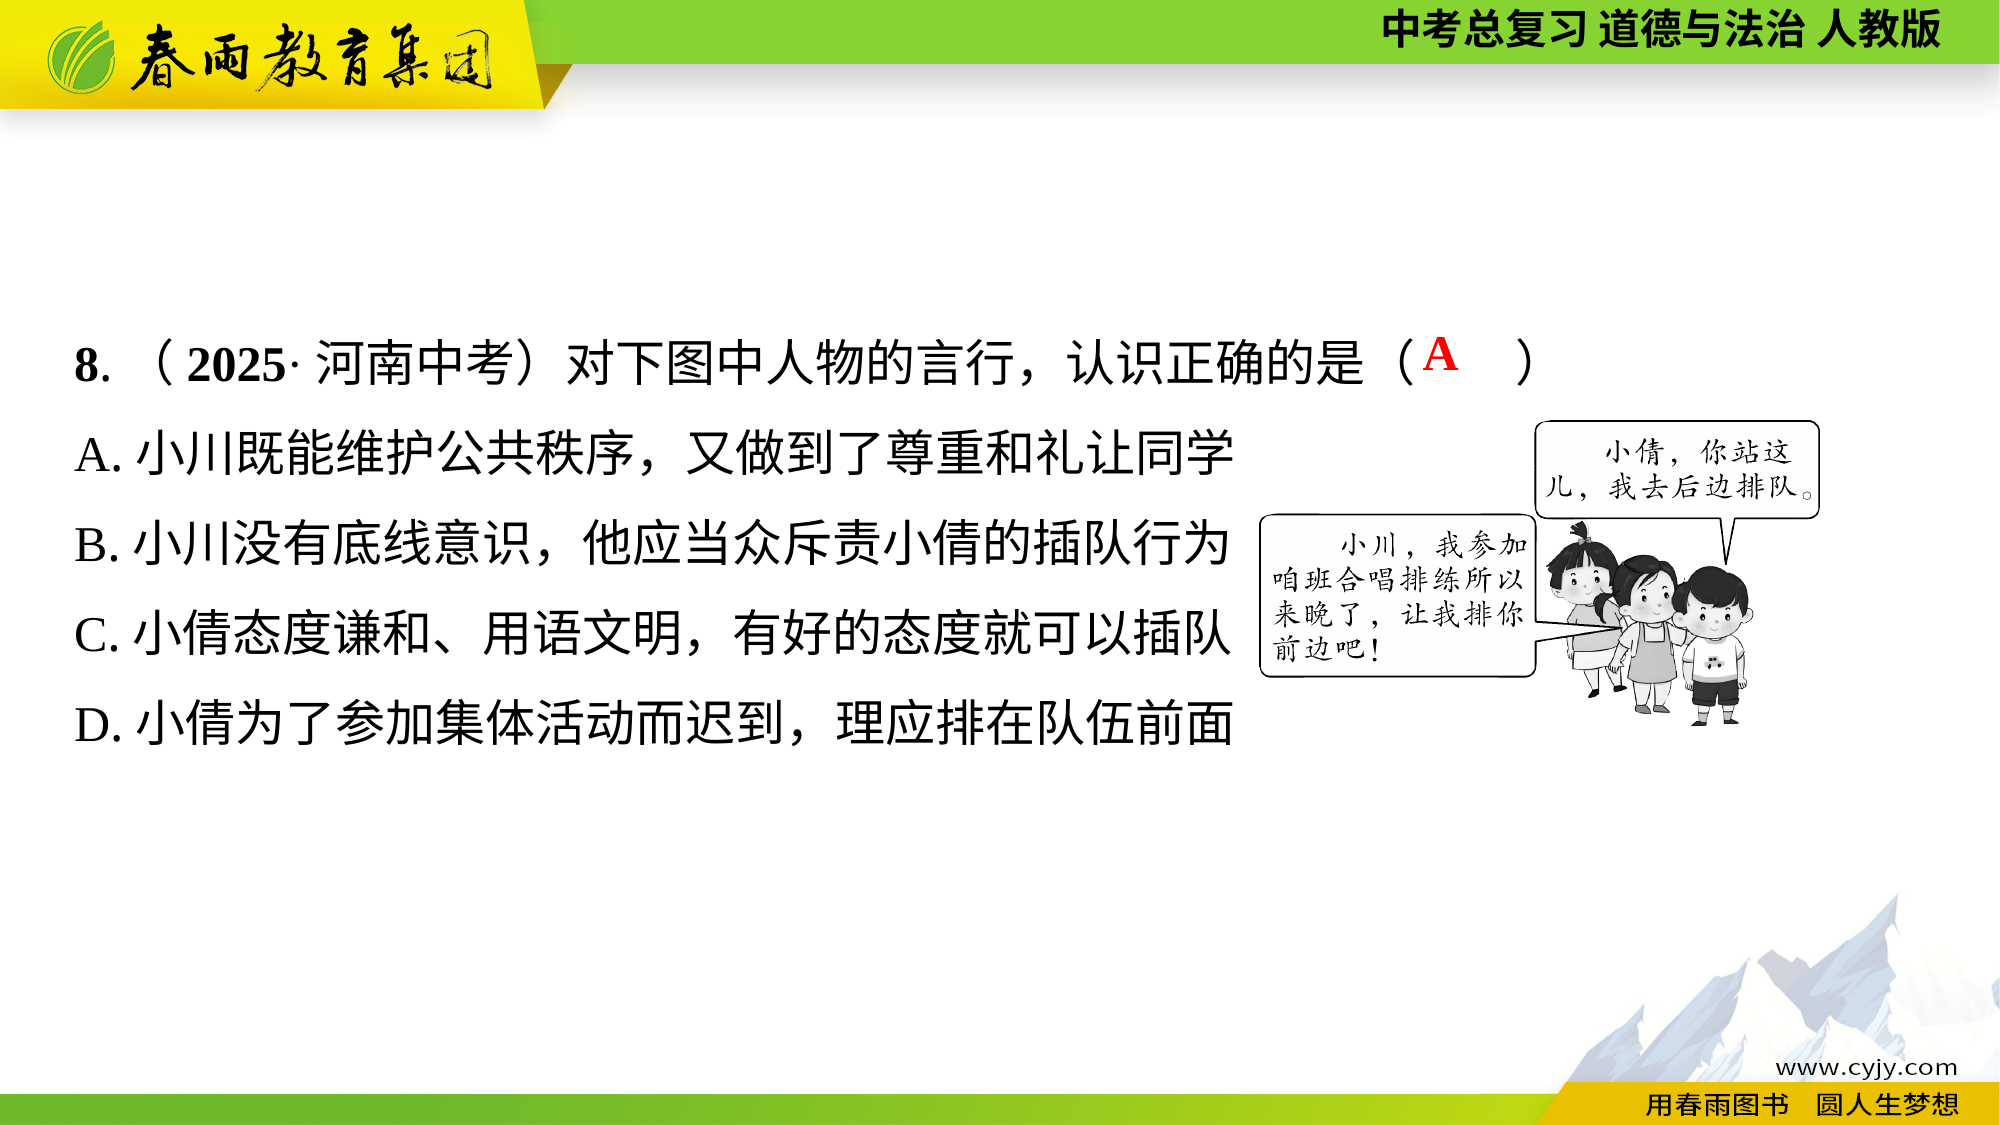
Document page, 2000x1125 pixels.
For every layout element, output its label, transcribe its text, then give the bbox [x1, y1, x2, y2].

text_box A [1407, 313, 1474, 389]
list 8.（2025·河南中考）对下图中人物的言行，认识正确的是（ ） A.小川既能维护公共秩序，又做到了尊重和礼让同学 B.小川没有底线意识，他应当众斥责小倩的插队行为 C.小倩态度谦和、用语文明，有好的态度就可以插队 D.小倩为了参加集体活动而迟到，理应排在队伍前面 [59, 293, 1944, 752]
picture [0, 0, 2000, 1125]
